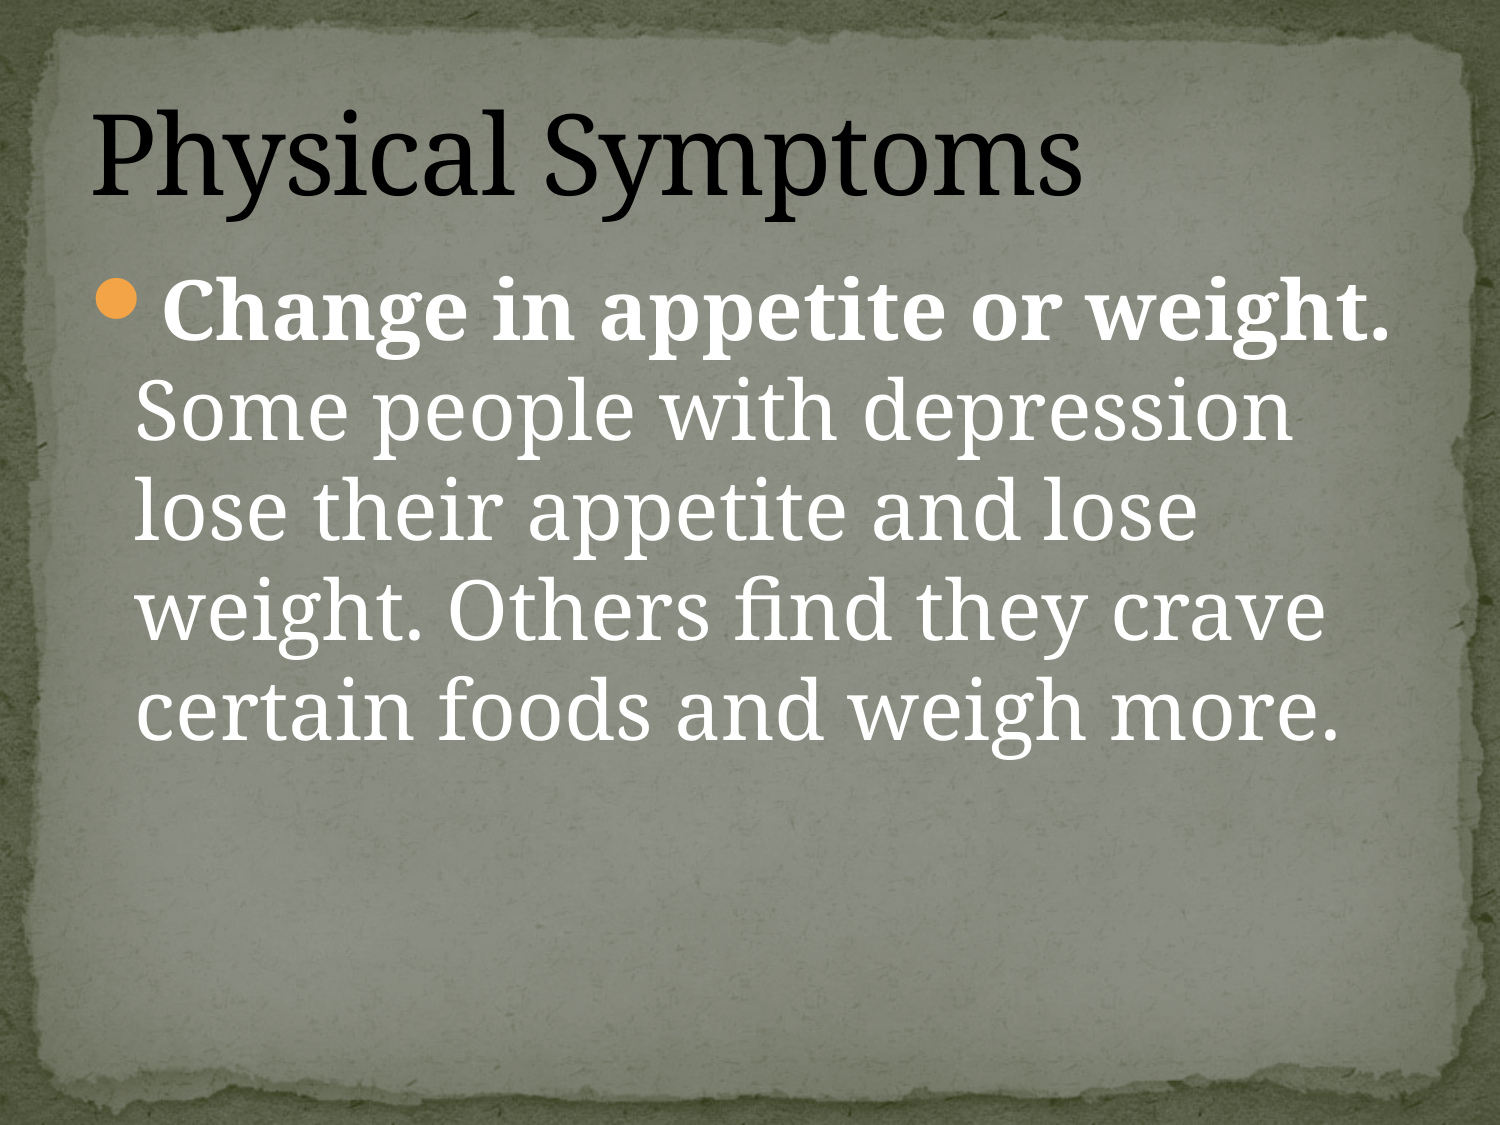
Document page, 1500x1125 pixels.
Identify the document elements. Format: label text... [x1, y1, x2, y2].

title Physical Symptoms [74, 24, 1425, 225]
list Change in appetite or weight. Some people with depression lose their appetite and lose weight. Others find they crave certain foods and weigh more. [75, 249, 1425, 1000]
